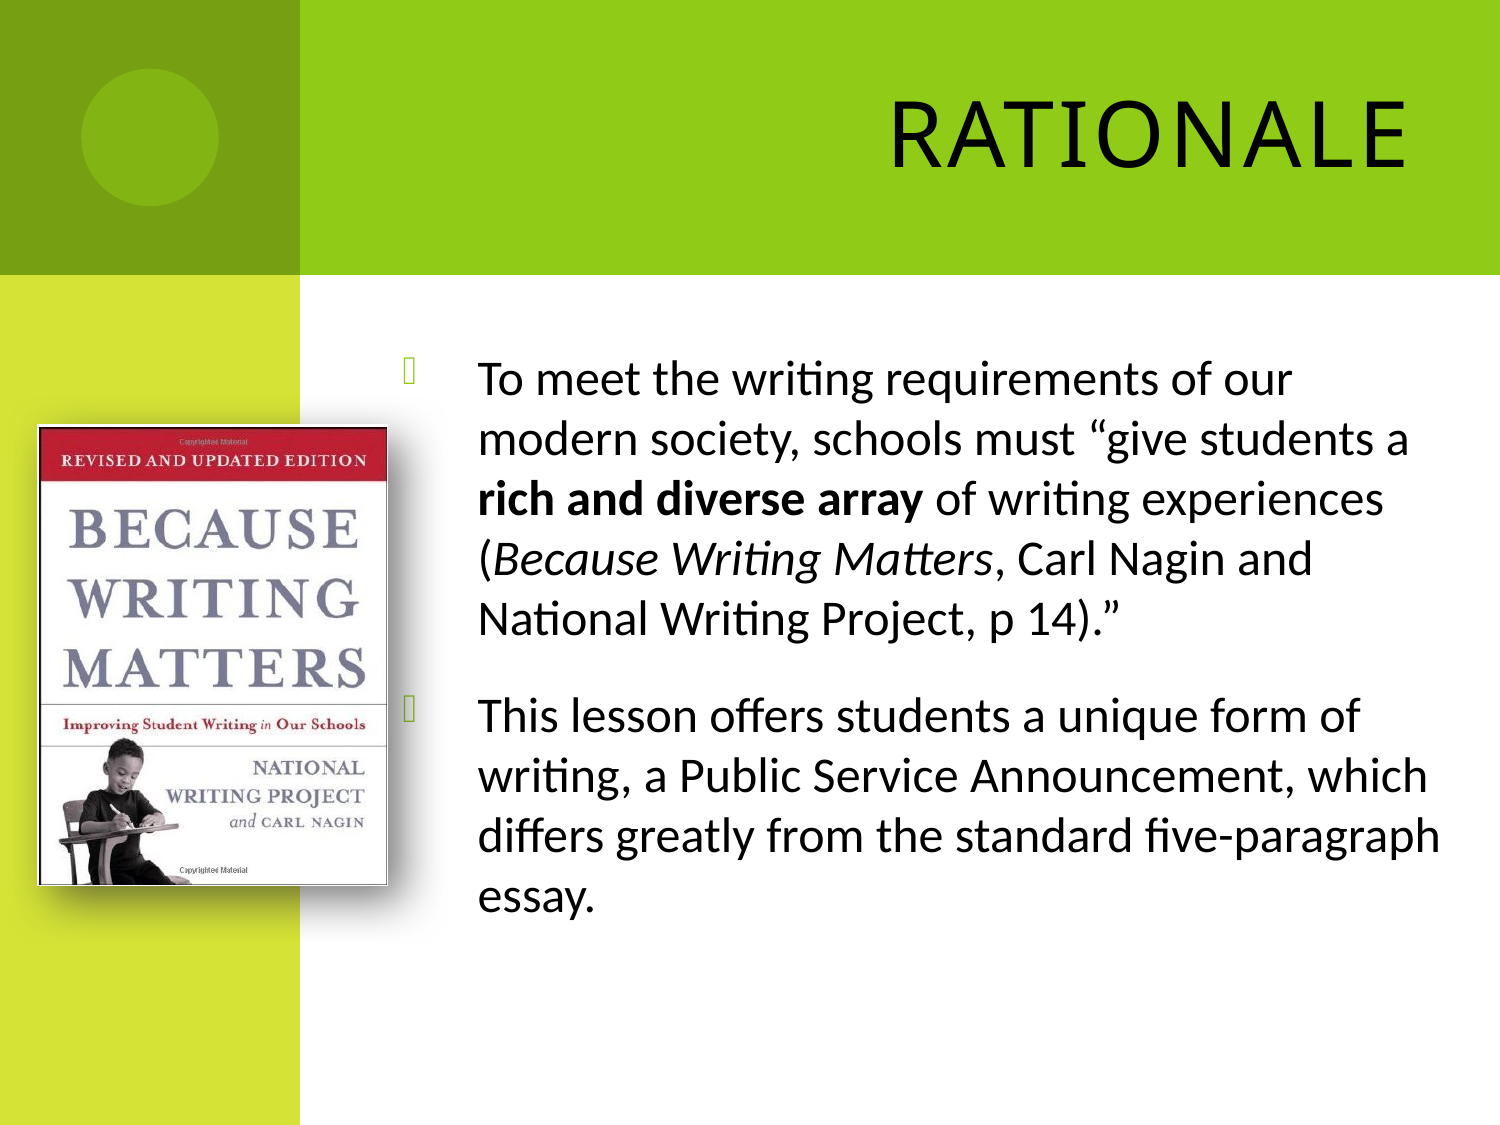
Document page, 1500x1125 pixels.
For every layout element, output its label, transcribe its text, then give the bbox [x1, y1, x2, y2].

title Rationale [399, 37, 1425, 225]
list To meet the writing requirements of our modern society, schools must “give students a rich and diverse array of writing experiences (Because Writing Matters, Carl Nagin and National Writing Project, p 14).” This lesson offers students a unique form of writing, a Public Service Announcement, which differs greatly from the standard five-paragraph essay. [387, 627, 1463, 968]
list To meet the writing requirements of our modern society, schools must “give students a rich and diverse array of writing experiences (Because Writing Matters, Carl Nagin and National Writing Project, p 14).” This lesson offers students a unique form of writing, a Public Service Announcement, which differs greatly from the standard five-paragraph essay. [387, 337, 1463, 402]
picture [37, 424, 388, 886]
text_box [49, 402, 1463, 627]
